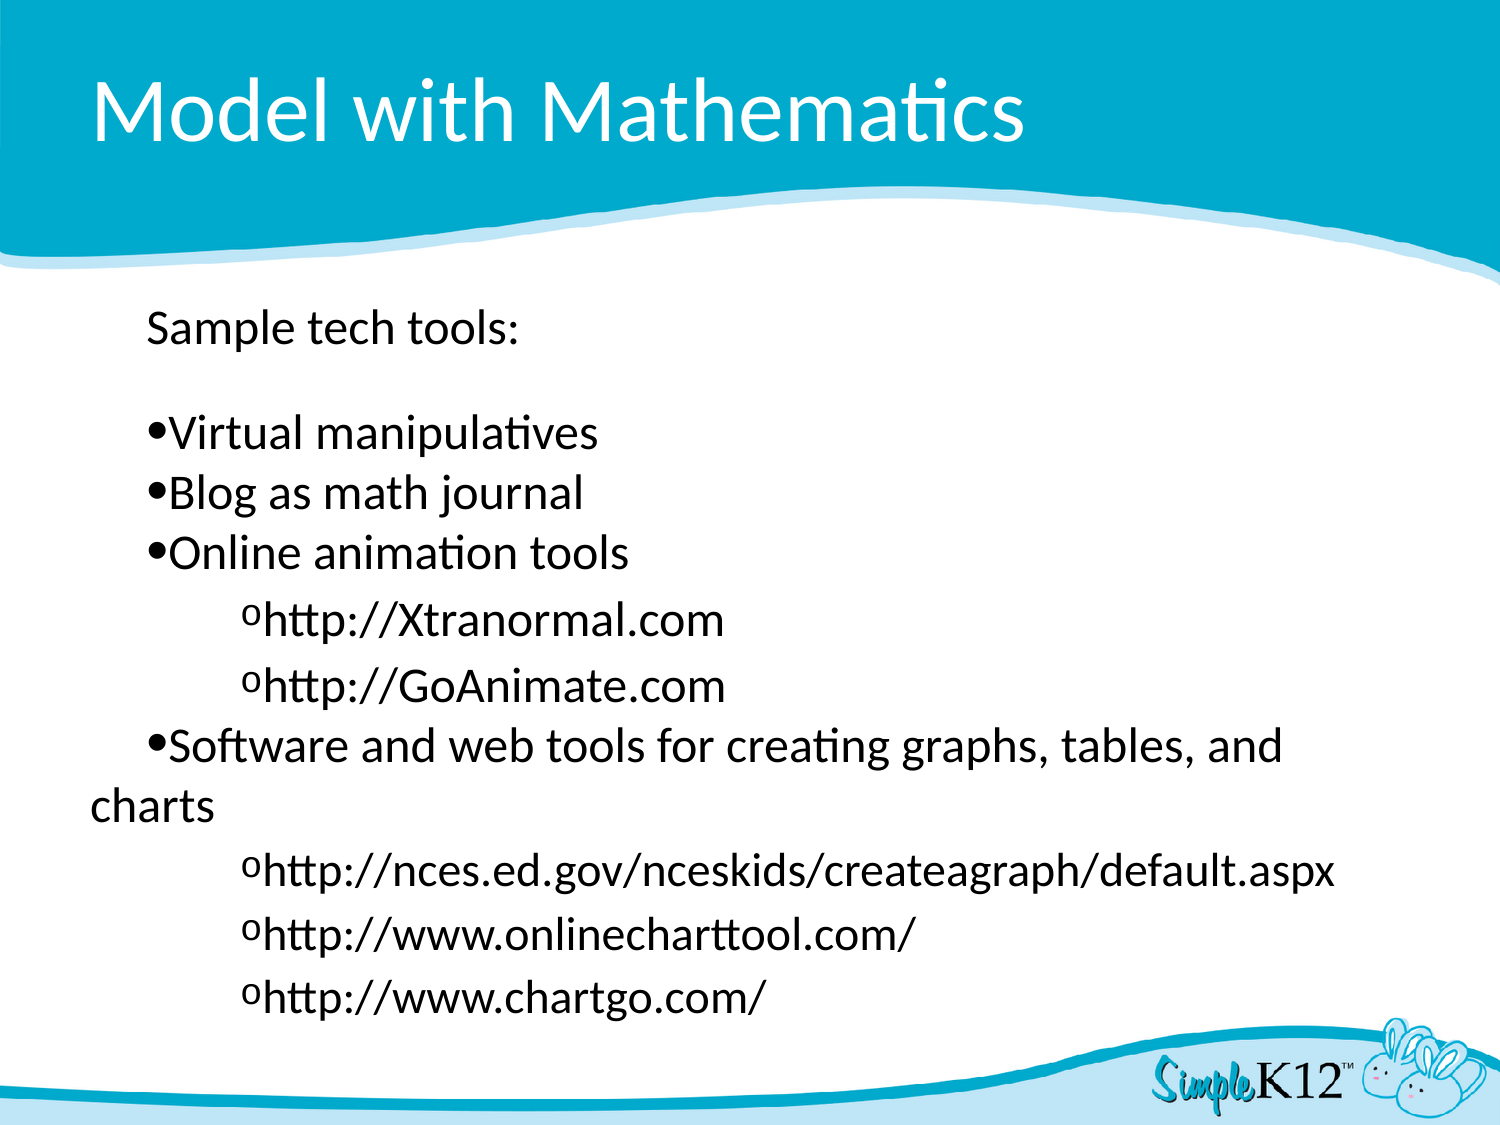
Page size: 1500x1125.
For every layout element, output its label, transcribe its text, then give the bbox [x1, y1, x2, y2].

list Sample tech tools: Virtual manipulatives Blog as math journal Online animation tools http://Xtranormal.com http://GoAnimate.com Software and web tools for creating graphs, tables, and charts http://nces.ed.gov/nceskids/createagraph/default.aspx http://www.onlinecharttool.com/ http://www.chartgo.com/ [75, 279, 1425, 1039]
picture [0, 0, 1500, 1125]
title Model with Mathematics [75, 0, 1275, 175]
